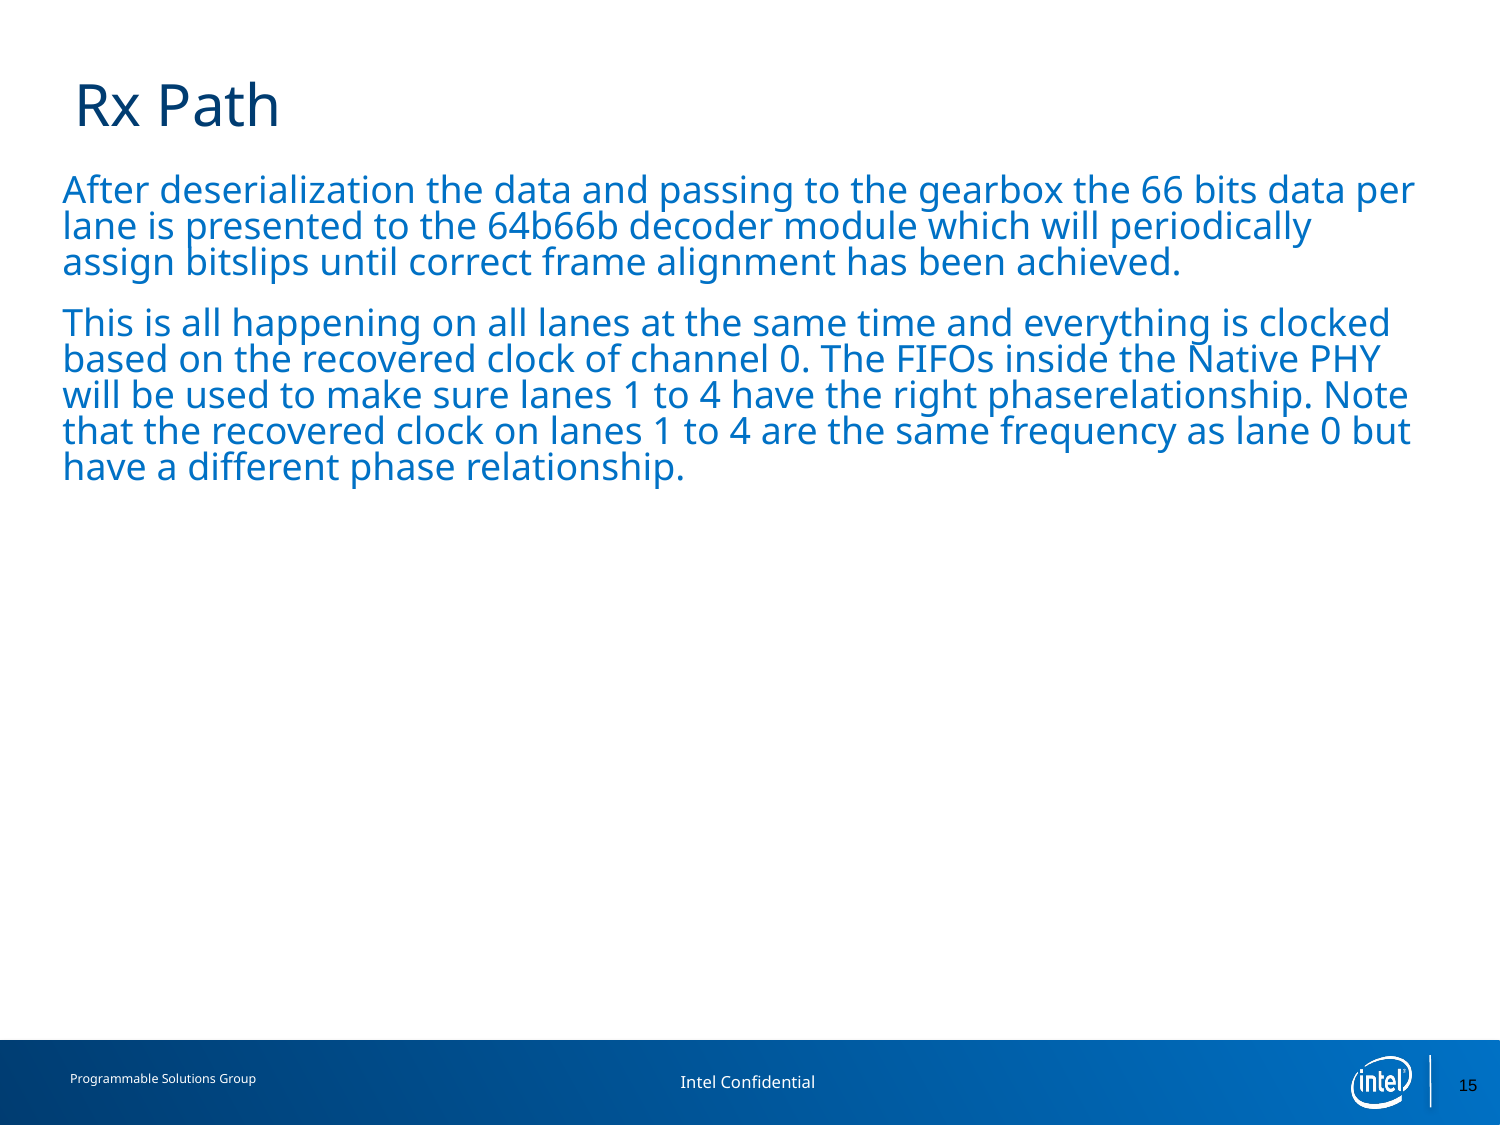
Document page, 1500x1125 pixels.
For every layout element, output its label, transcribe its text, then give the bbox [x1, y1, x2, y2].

slide_number 15 [1127, 1055, 1478, 1116]
list After deserialization the data and passing to the gearbox the 66 bits data per lane is presented to the 64b66b decoder module which will periodically assign bitslips until correct frame alignment has been achieved. This is all happening on all lanes at the same time and everything is clocked based on the recovered clock of channel 0. The FIFOs inside the Native PHY will be used to make sure lanes 1 to 4 have the right phaserelationship. Note that the recovered clock on lanes 1 to 4 are the same frequency as lane 0 but have a different phase relationship. [62, 174, 1430, 988]
title Rx Path [74, 67, 1425, 174]
